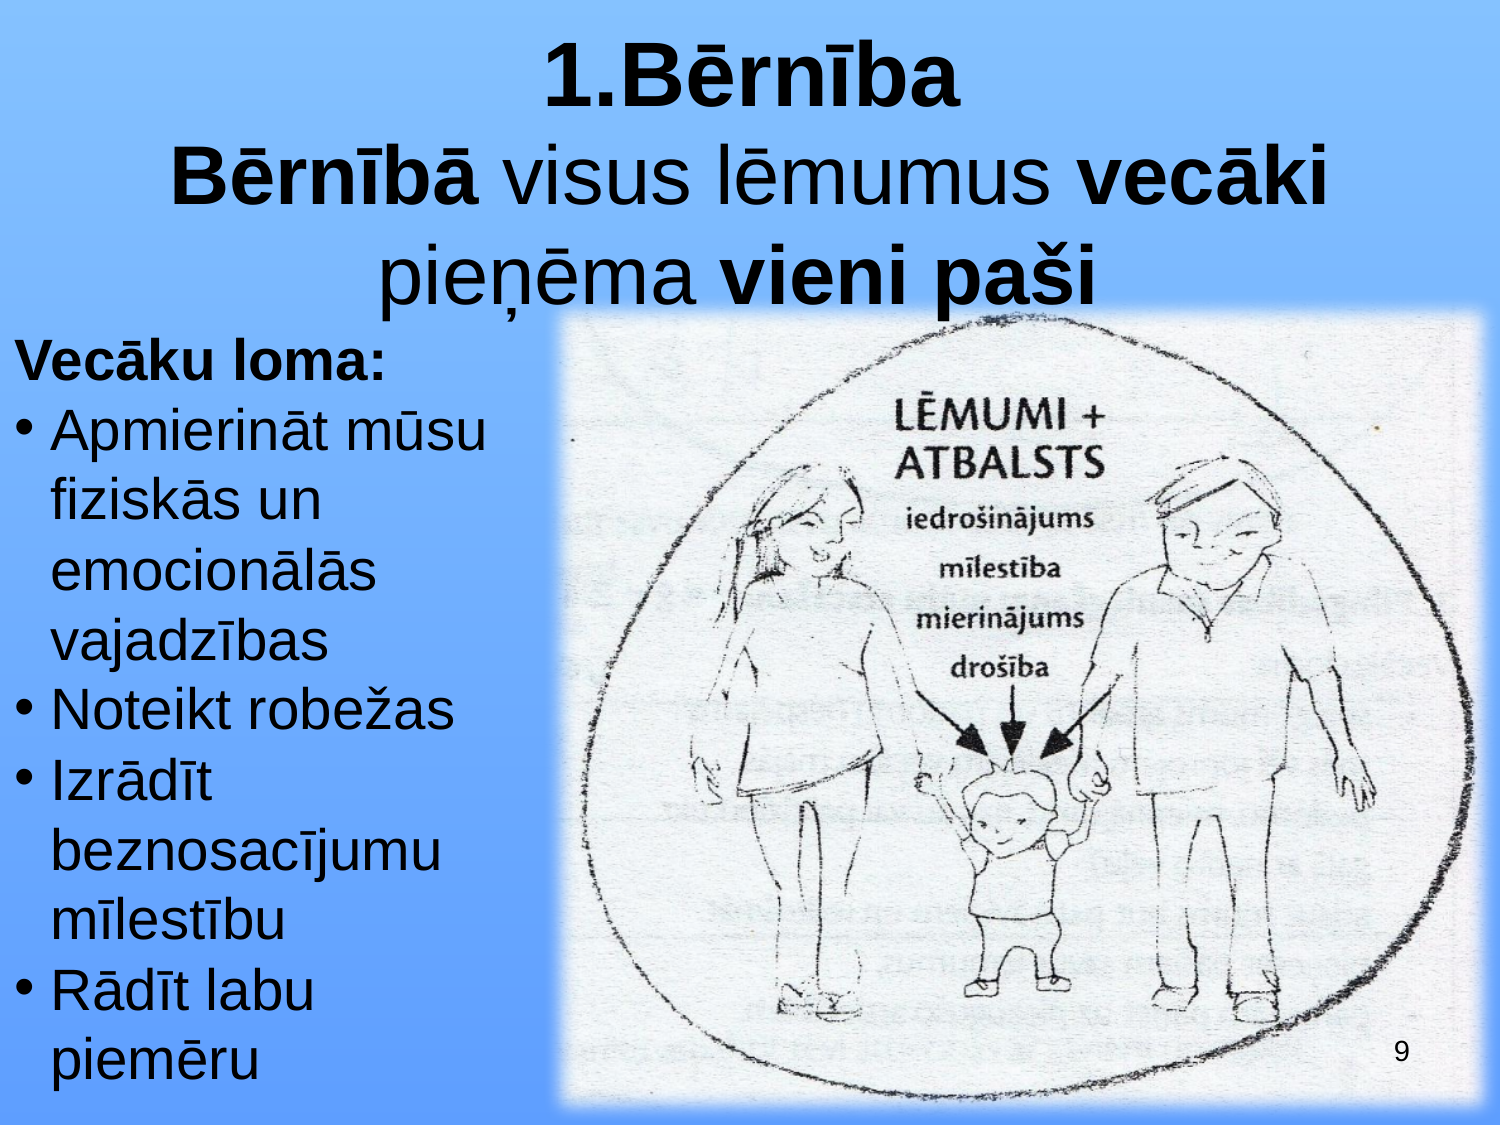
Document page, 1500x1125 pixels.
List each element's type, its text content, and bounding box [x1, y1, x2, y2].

title 1.Bērnība [76, 0, 1428, 113]
text_box Vecāku loma: Apmierināt mūsu fiziskās un emocionālās vajadzības Noteikt robežas Izrādīt beznosacījumu mīlestību Rādīt labu piemēru [0, 314, 537, 1099]
picture [542, 294, 1500, 1125]
text_box Bērnībā visus lēmumus vecāki pieņēma vieni paši [0, 113, 1500, 314]
